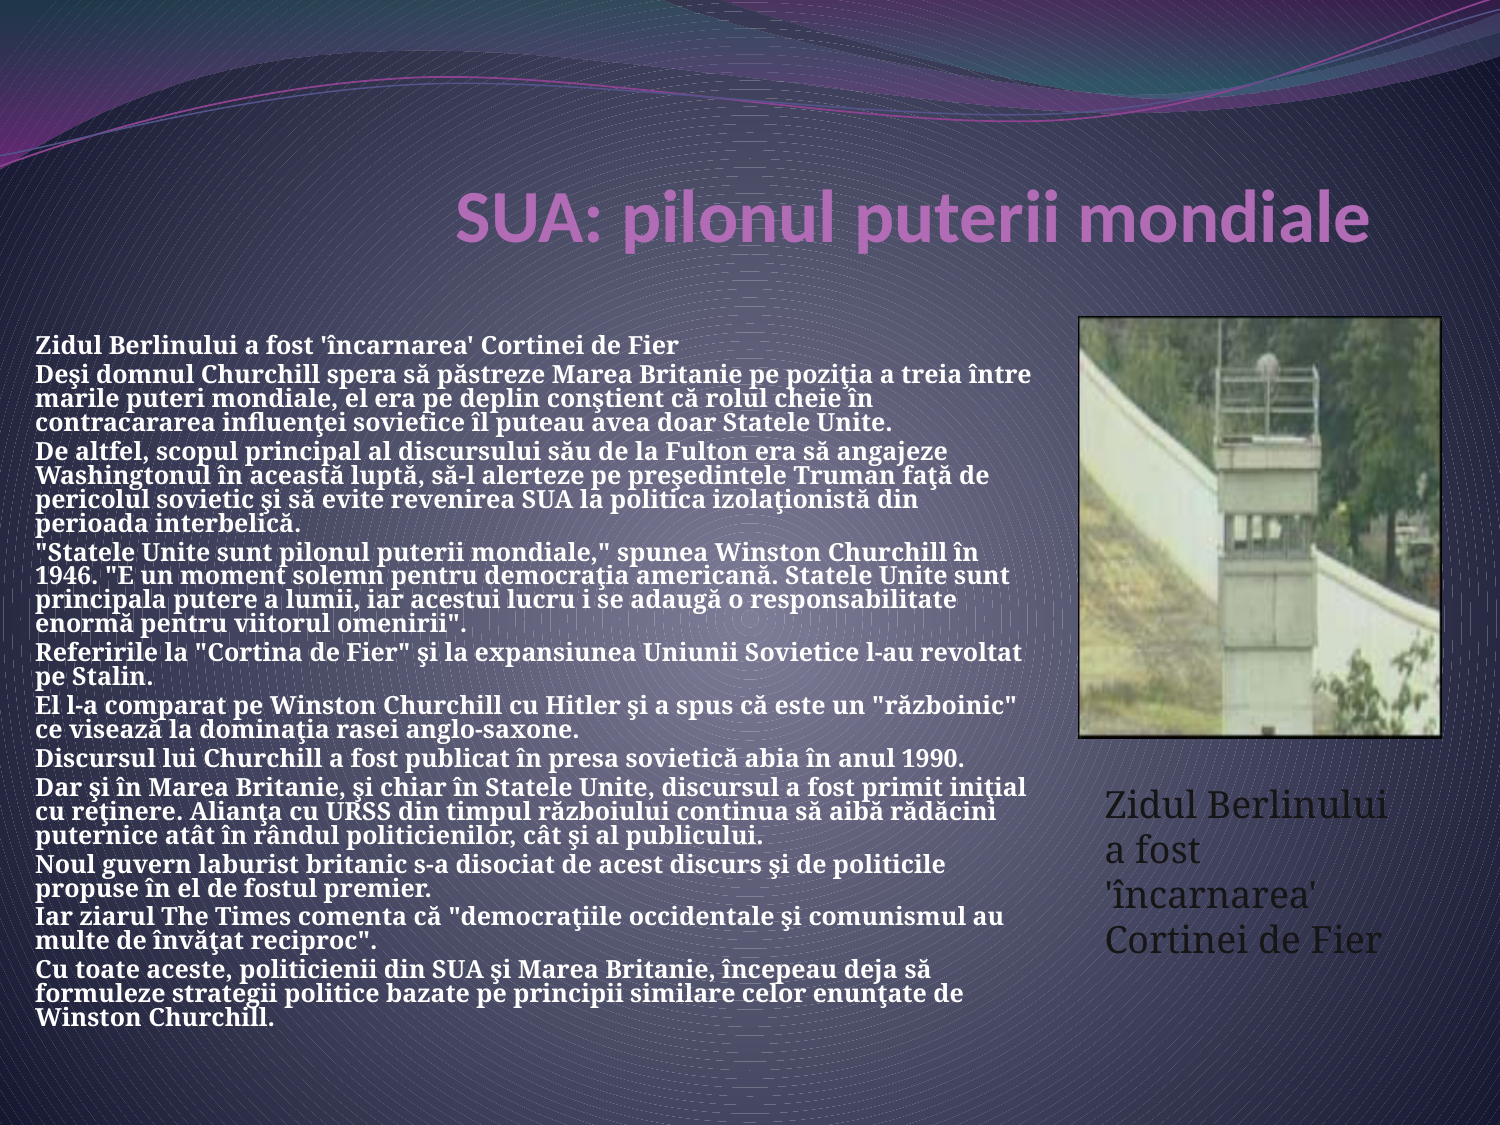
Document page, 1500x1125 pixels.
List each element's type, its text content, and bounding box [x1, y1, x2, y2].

subtitle Zidul Berlinului a fost 'încarnarea' Cortinei de Fier Deşi domnul Churchill spera să păstreze Marea Britanie pe poziţia a treia între marile puteri mondiale, el era pe deplin conştient că rolul cheie în contracararea influenţei sovietice îl puteau avea doar Statele Unite. De altfel, scopul principal al discursului său de la Fulton era să angajeze Washingtonul în această luptă, să-l alerteze pe preşedintele Truman faţă de pericolul sovietic şi să evite revenirea SUA la politica izolaţionistă din perioada interbelică. "Statele Unite sunt pilonul puterii mondiale," spunea Winston Churchill în 1946. "E un moment solemn pentru democraţia americană. Statele Unite sunt principala putere a lumii, iar acestui lucru i se adaugă o responsabilitate enormă pentru viitorul omenirii". Referirile la "Cortina de Fier" şi la expansiunea Uniunii Sovietice l-au revoltat pe Stalin. El l-a comparat pe Winston Churchill cu Hitler şi a spus că este un "războinic" ce visează la dominaţia rasei anglo-saxone. Discursul lui Churchill a fost publicat în presa sovietică abia în anul 1990. Dar şi în Marea Britanie, şi chiar în Statele Unite, discursul a fost primit iniţial cu reţinere. Alianţa cu URSS din timpul războiului continua să aibă rădăcini puternice atât în rândul politicienilor, cât şi al publicului. Noul guvern laburist britanic s-a disociat de acest discurs şi de politicile propuse în el de fostul premier. Iar ziarul The Times comenta că "democraţiile occidentale şi comunismul au multe de învăţat reciproc". Cu toate aceste, politicienii din SUA şi Marea Britanie, începeau deja să formuleze strategii politice bazate pe principii similare celor enunţate de Winston Churchill. [34, 292, 1044, 1091]
title SUA: pilonul puterii mondiale [87, 224, 1376, 259]
picture [1077, 316, 1442, 739]
text_box Zidul Berlinului a fost 'încarnarea' Cortinei de Fier [1089, 773, 1418, 969]
